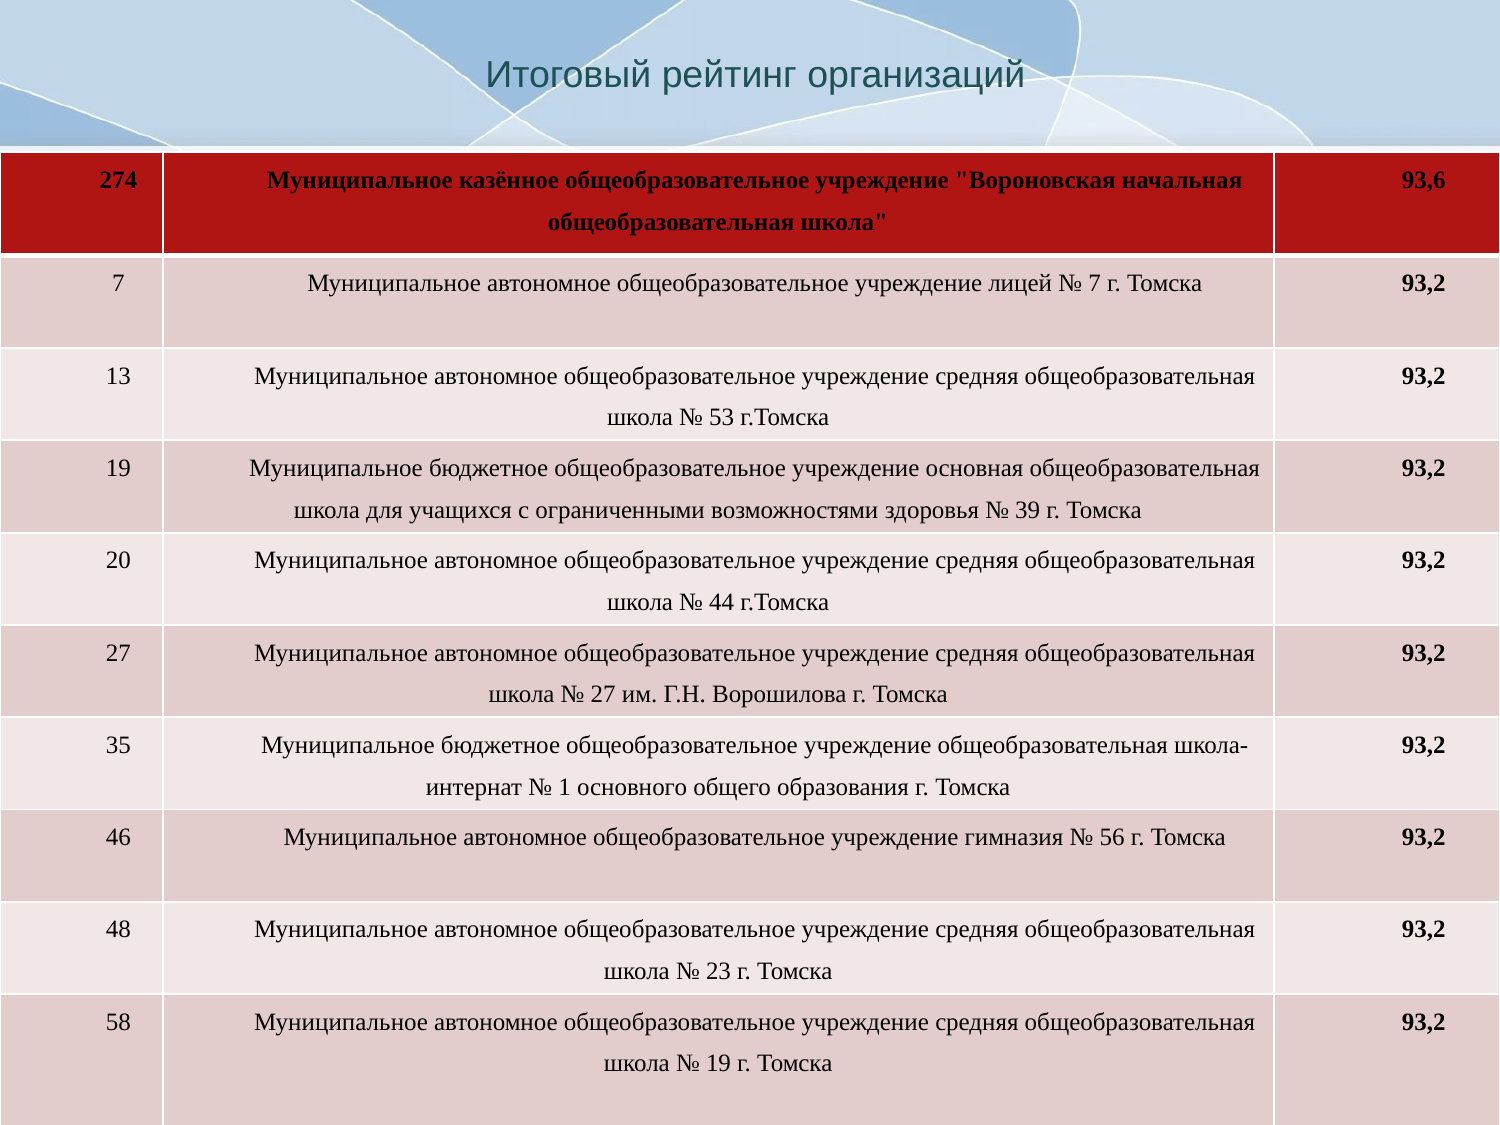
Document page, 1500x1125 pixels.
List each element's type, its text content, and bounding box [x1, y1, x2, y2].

table_cell Муниципальное бюджетное общеобразовательное учреждение основная общеобразовательная школа для учащихся с ограниченными возможностями здоровья № 39 г. Томска [164, 441, 1273, 532]
table_cell 35 [1, 718, 162, 809]
table_cell Муниципальное бюджетное общеобразовательное учреждение общеобразовательная школа-интернат № 1 основного общего образования г. Томска [164, 718, 1273, 809]
table_cell Муниципальное автономное общеобразовательное учреждение гимназия № 56 г. Томска [164, 810, 1273, 901]
title Итоговый рейтинг организаций [75, 45, 1425, 151]
table_cell 13 [1, 349, 162, 439]
table_cell 93,2 [1275, 534, 1499, 624]
table_cell 94 [0, 0, 1500, 151]
table_cell Муниципальное автономное общеобразовательное учреждение средняя общеобразовательная школа № 44 г.Томска [164, 534, 1273, 624]
table_cell 20 [1, 534, 162, 624]
table_cell 27 [1, 626, 162, 716]
table_cell 19 [1, 441, 162, 532]
table_cell Муниципальное автономное общеобразовательное учреждение средняя общеобразовательная школа № 19 г. Томска [164, 995, 1273, 1125]
table_header Муниципальное казённое общеобразовательное учреждение "Вороновская начальная общеобразовательная школа" [164, 153, 1273, 253]
table_cell Муниципальное автономное общеобразовательное учреждение лицей № 7 г. Томска [164, 258, 1273, 347]
table_header 93,6 [1275, 153, 1499, 253]
table_cell 93,2 [1275, 718, 1499, 809]
table_cell 58 [1, 995, 162, 1125]
table_cell 93,2 [1275, 626, 1499, 716]
table_cell Муниципальное автономное общеобразовательное учреждение средняя общеобразовательная школа № 23 г. Томска [164, 903, 1273, 993]
table_cell 93,2 [1275, 441, 1499, 532]
table_cell 48 [1, 903, 162, 993]
table_cell 93,2 [1275, 810, 1499, 901]
table_cell Муниципальное автономное общеобразовательное учреждение средняя общеобразовательная школа № 53 г.Томска [164, 349, 1273, 439]
table_cell 93,2 [1275, 995, 1499, 1125]
table_cell Муниципальное автономное общеобразовательное учреждение средняя общеобразовательная школа № 27 им. Г.Н. Ворошилова г. Томска [164, 626, 1273, 716]
table_cell 93,2 [1275, 349, 1499, 439]
table_cell 7 [1, 258, 162, 347]
table_cell 93,2 [1275, 258, 1499, 347]
table_cell 93,2 [1275, 903, 1499, 993]
table_cell 46 [1, 810, 162, 901]
table_header 274 [1, 153, 162, 253]
